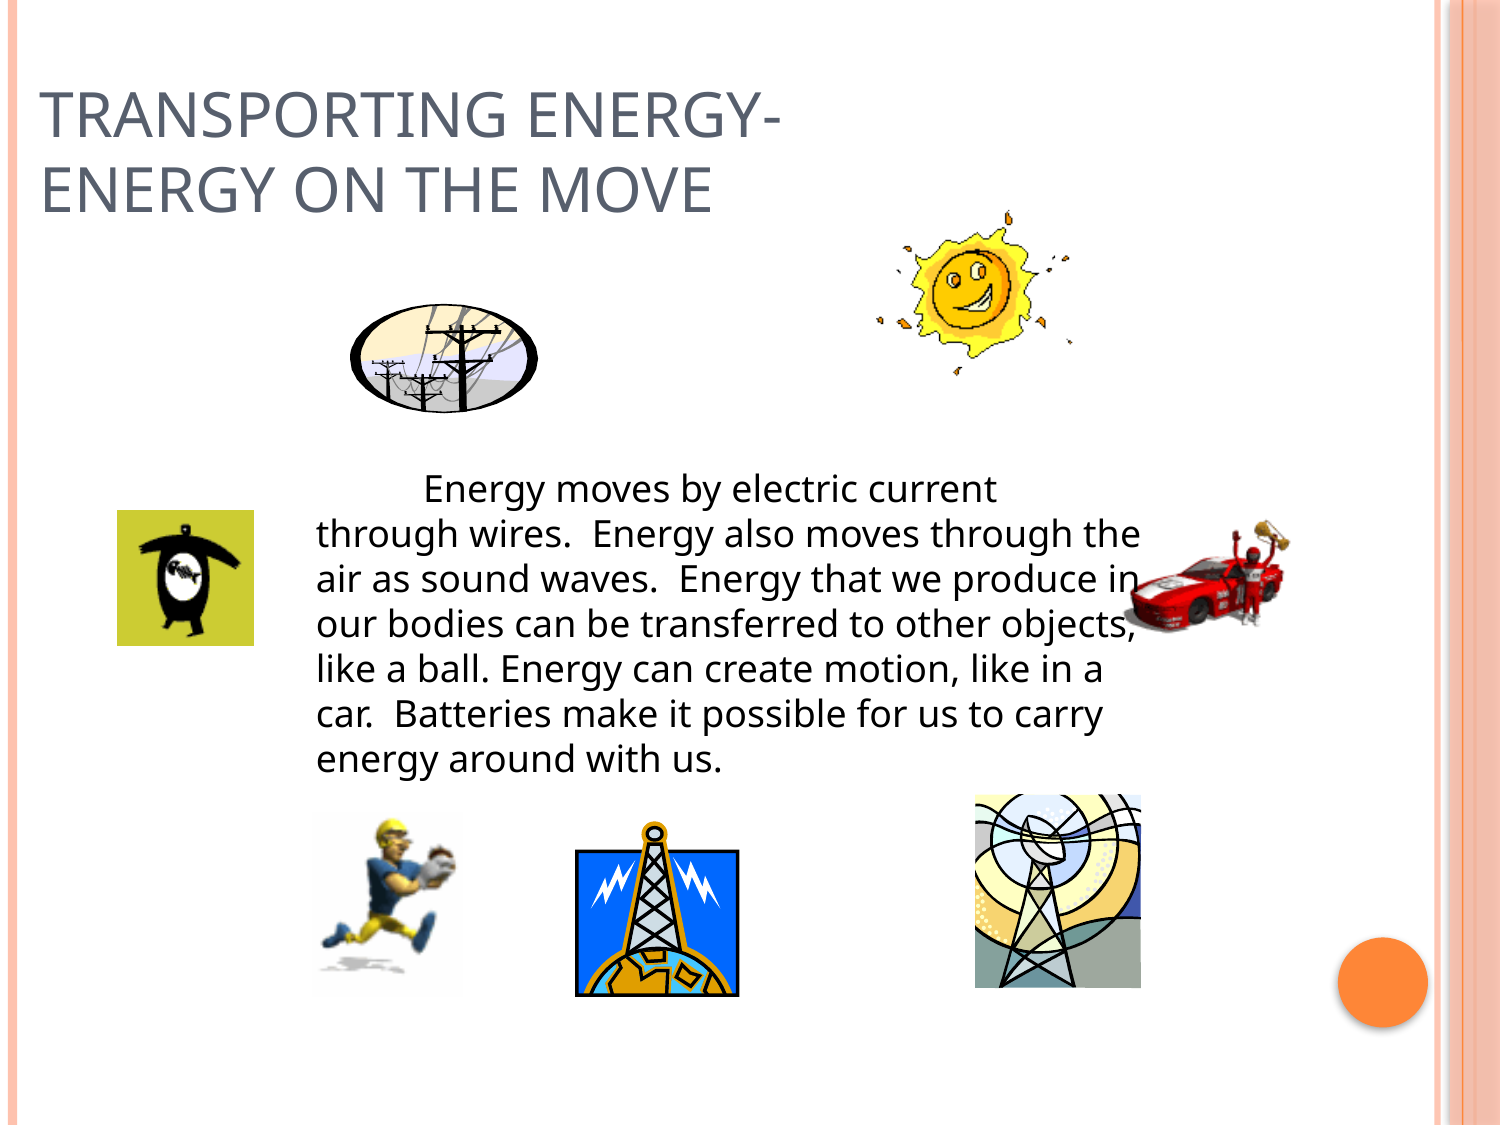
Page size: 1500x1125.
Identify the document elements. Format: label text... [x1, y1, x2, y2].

picture [876, 199, 1076, 401]
title Transporting Energy- Energy On the Move [24, 45, 1425, 233]
text_box Energy moves by electric current through wires. Energy also moves through the air as sound waves. Energy that we produce in our bodies can be transferred to other objects, like a ball. Energy can create motion, like in a car. Batteries make it possible for us to carry energy around with us. [301, 457, 1160, 787]
picture [974, 784, 1145, 992]
picture [116, 509, 254, 647]
picture [574, 820, 740, 998]
picture [349, 302, 542, 417]
picture [311, 811, 463, 998]
picture [1111, 504, 1301, 647]
